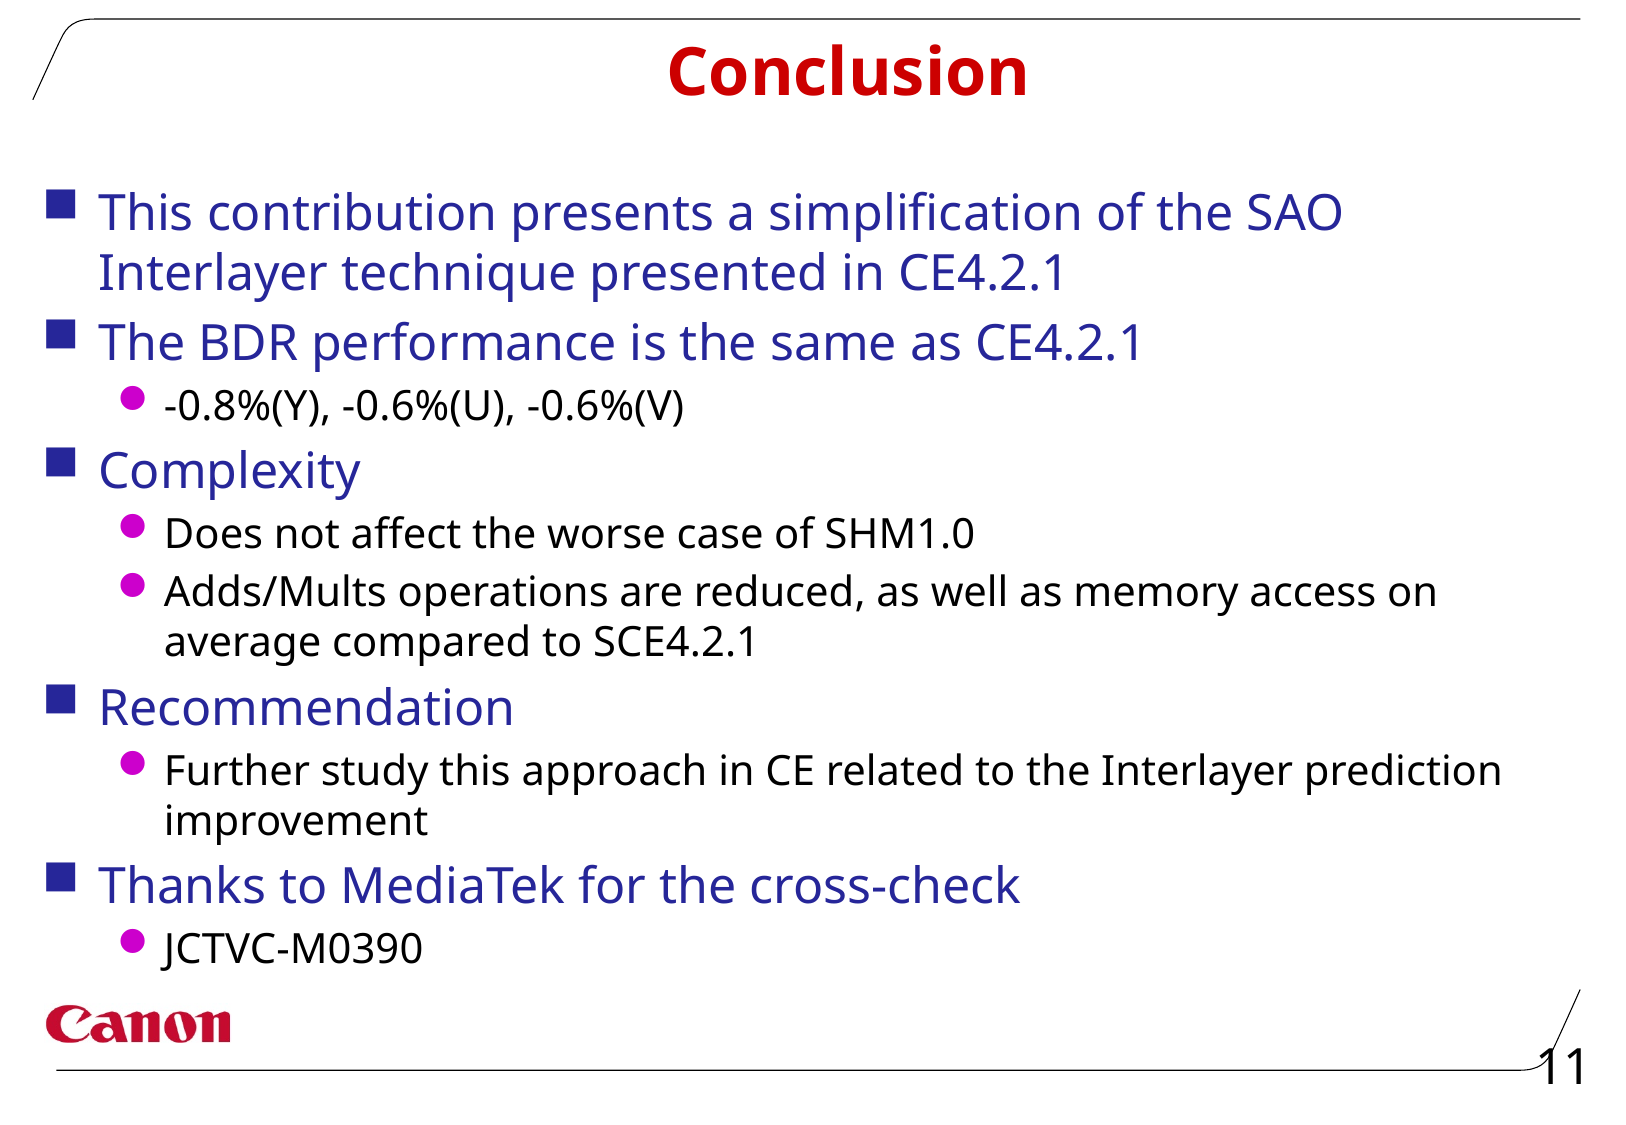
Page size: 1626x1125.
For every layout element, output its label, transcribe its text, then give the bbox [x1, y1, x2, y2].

title Conclusion [151, 19, 1546, 119]
list This contribution presents a simplification of the SAO Interlayer technique presented in CE4.2.1 The BDR performance is the same as CE4.2.1 -0.8%(Y), -0.6%(U), -0.6%(V) Complexity Does not affect the worse case of SHM1.0 Adds/Mults operations are reduced, as well as memory access on average compared to SCE4.2.1 Recommendation Further study this approach in CE related to the Interlayer prediction improvement Thanks to MediaTek for the cross-check JCTVC-M0390 [27, 172, 1585, 1004]
picture [44, 1004, 232, 1043]
slide_number 11 [1462, 1063, 1593, 1103]
